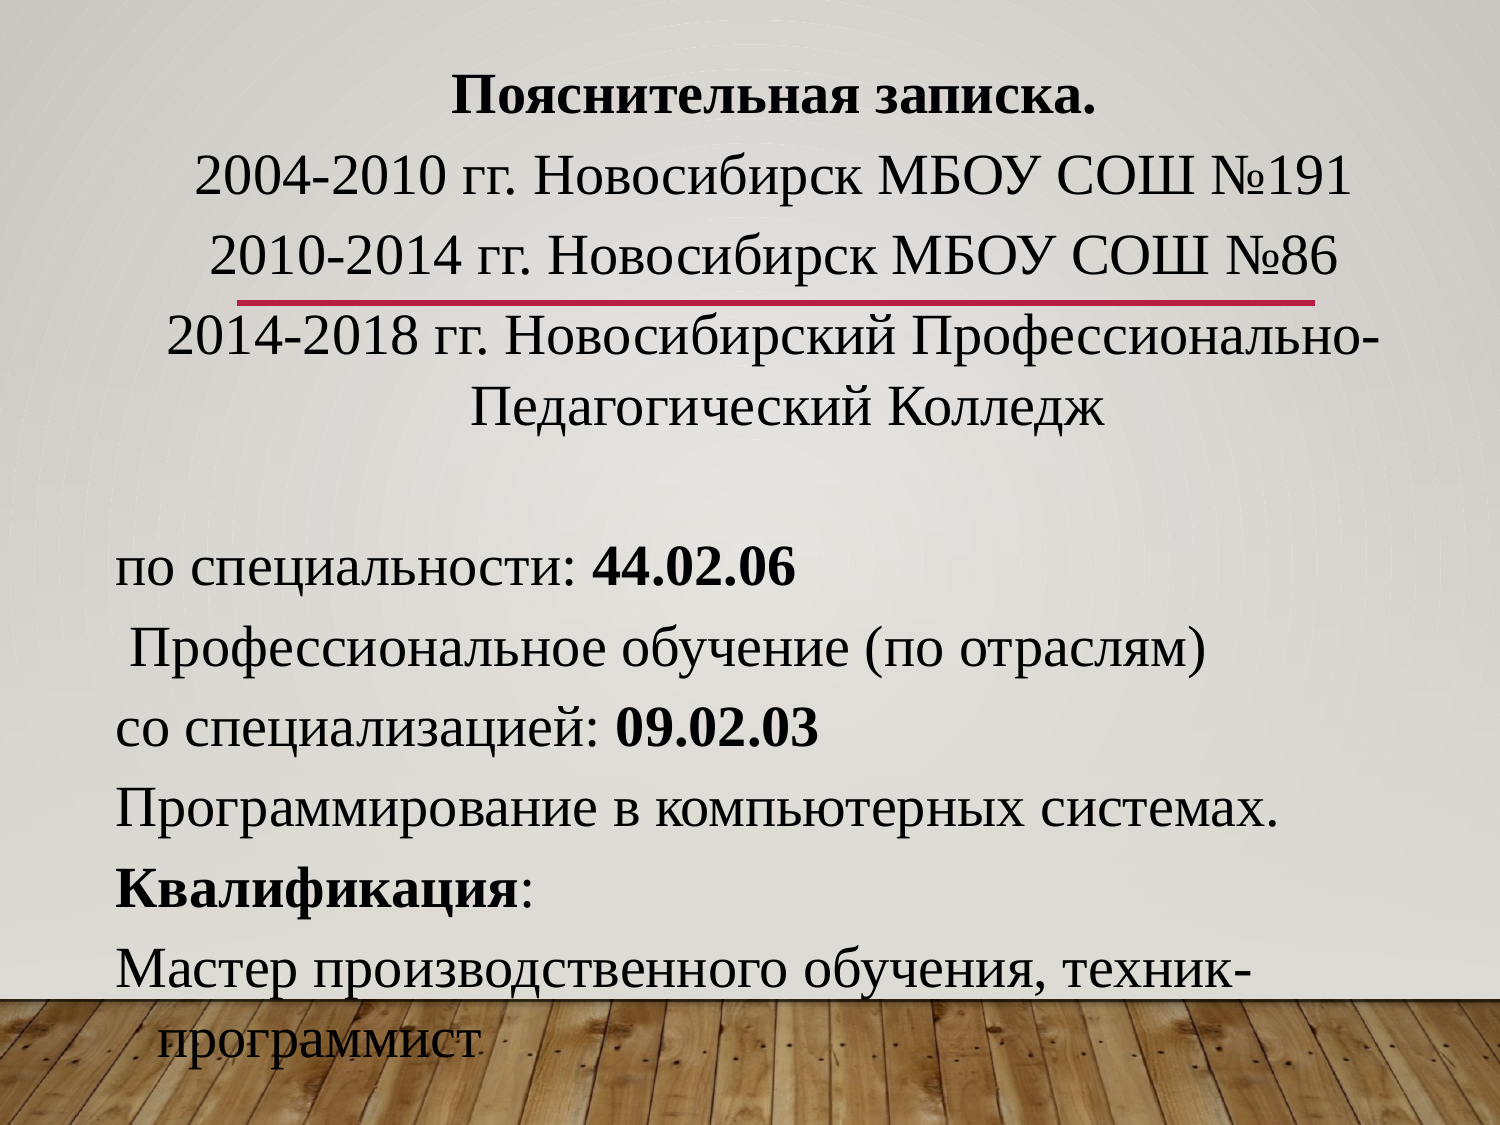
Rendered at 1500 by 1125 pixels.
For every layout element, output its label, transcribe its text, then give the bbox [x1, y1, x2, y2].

text_box Пояснительная записка. 2004-2010 гг. Новосибирск МБОУ СОШ №191 2010-2014 гг. Новосибирск МБОУ СОШ №86 2014-2018 гг. Новосибирский Профессионально-Педагогический Колледж по специальности: 44.02.06 Профессиональное обучение (по отраслям) со специализацией: 09.02.03 Программирование в компьютерных системах. Квалификация: Мастер производственного обучения, техник-программист [115, 155, 1434, 969]
picture [0, 999, 1500, 1125]
